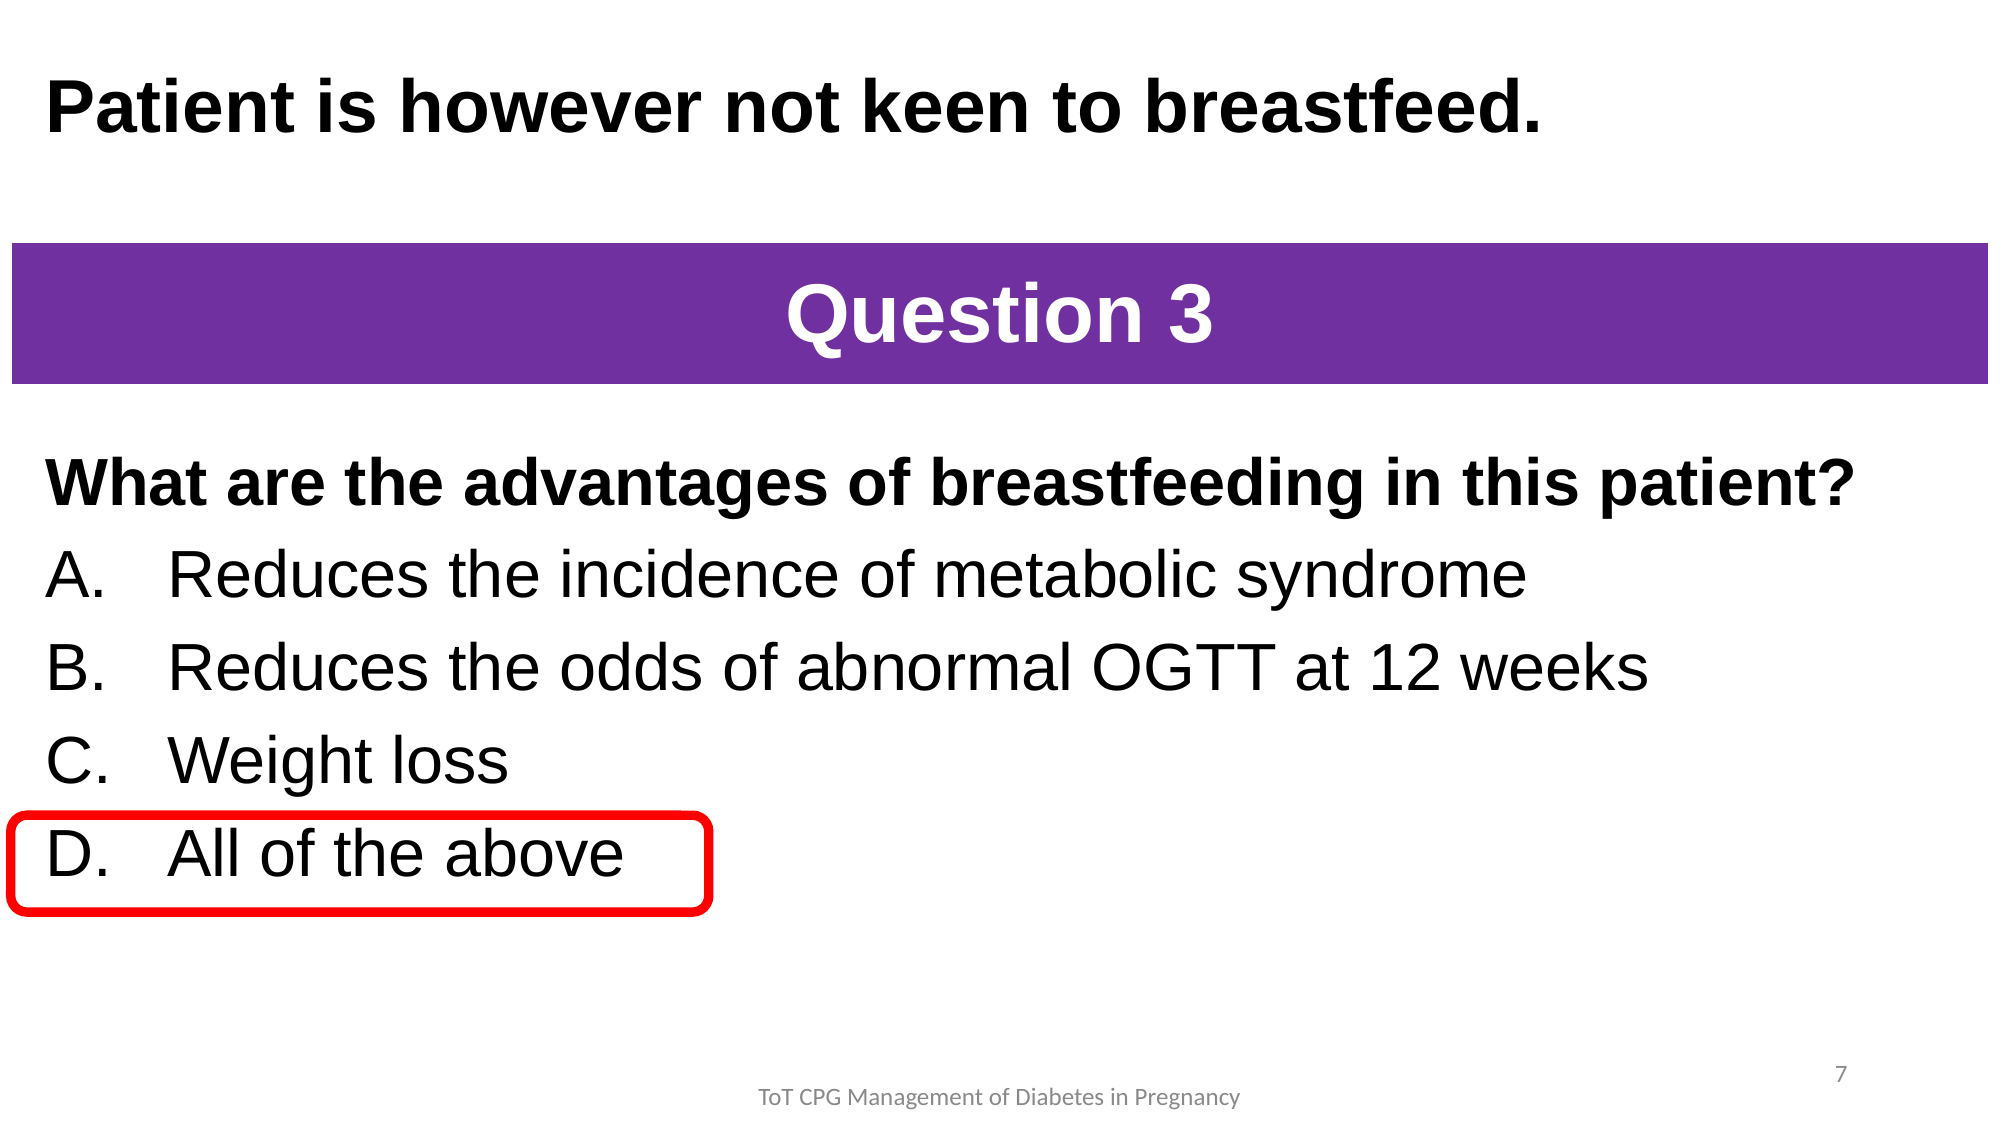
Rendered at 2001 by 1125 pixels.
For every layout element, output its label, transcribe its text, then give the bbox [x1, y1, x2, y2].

list Patient is however not keen to breastfeed. What are the advantages of breastfeeding in this patient? Reduces the incidence of metabolic syndrome Reduces the odds of abnormal OGTT at 12 weeks Weight loss All of the above [30, 386, 1970, 962]
list Patient is however not keen to breastfeed. What are the advantages of breastfeeding in this patient? Reduces the incidence of metabolic syndrome Reduces the odds of abnormal OGTT at 12 weeks Weight loss All of the above [30, 89, 1970, 241]
slide_number 7 [1412, 1042, 1863, 1103]
table_header Question 3 [12, 243, 1988, 384]
text_box [9, 814, 710, 914]
footer ToT CPG Management of Diabetes in Pregnancy [662, 1065, 1338, 1125]
